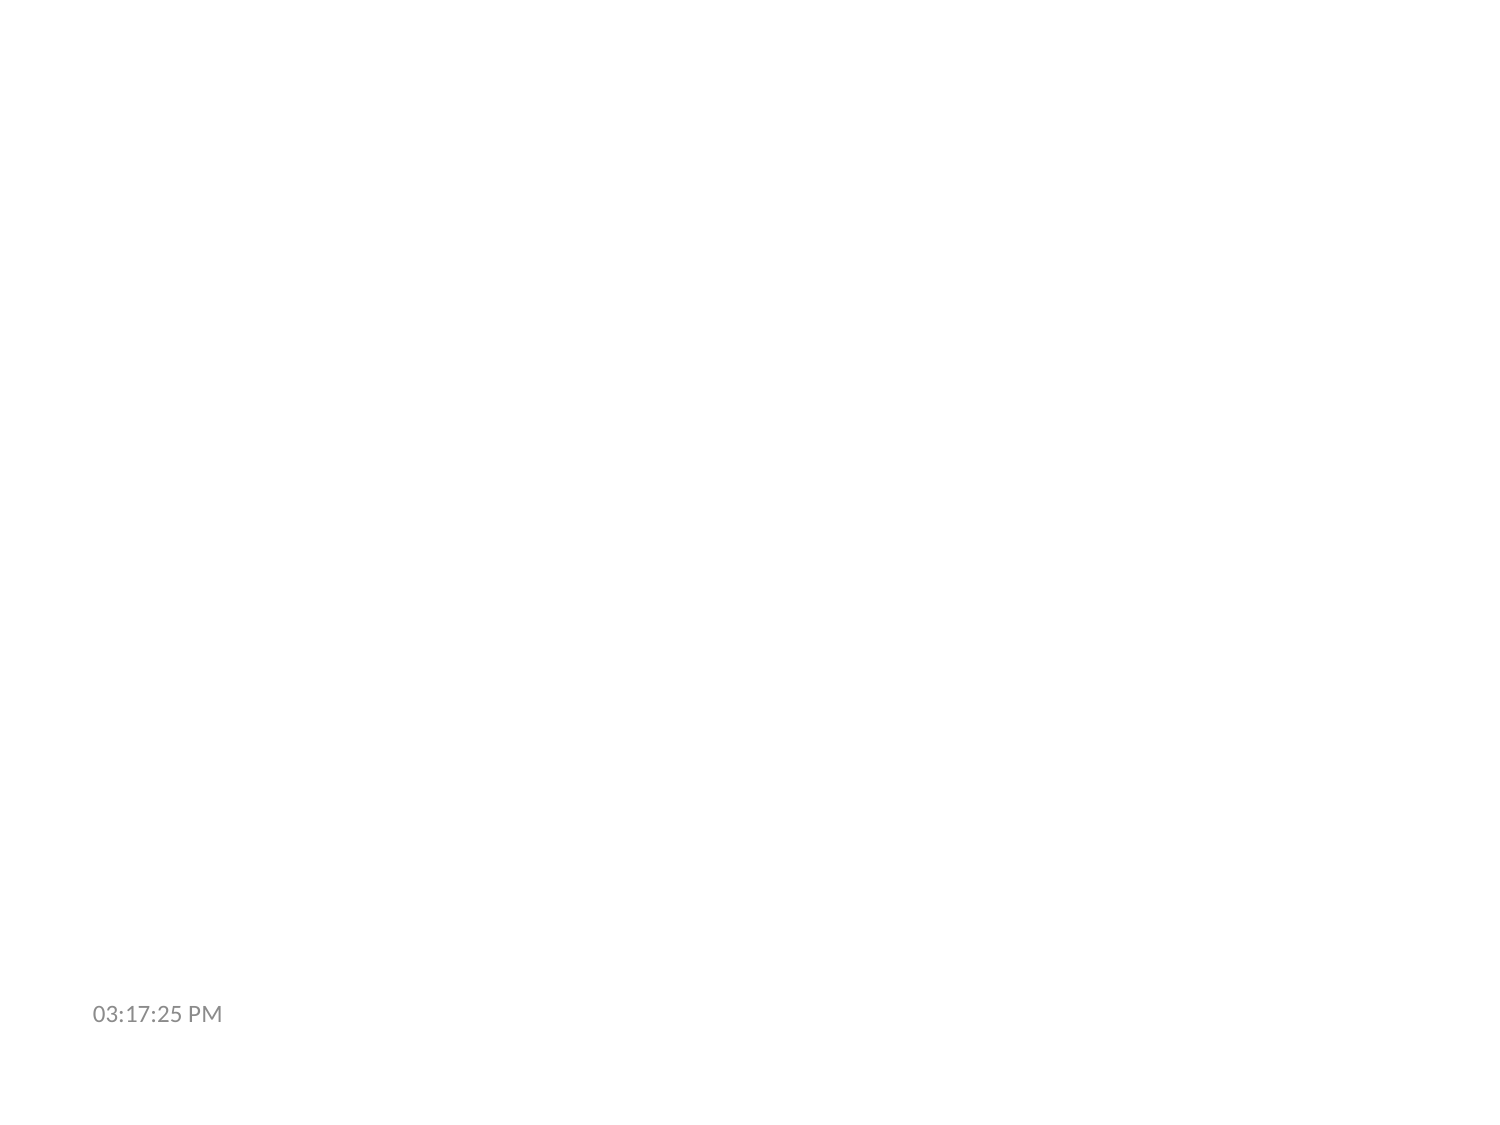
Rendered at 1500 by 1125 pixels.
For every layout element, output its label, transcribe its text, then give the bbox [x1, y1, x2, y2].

text_box 3:35:09 PM [77, 982, 428, 1043]
